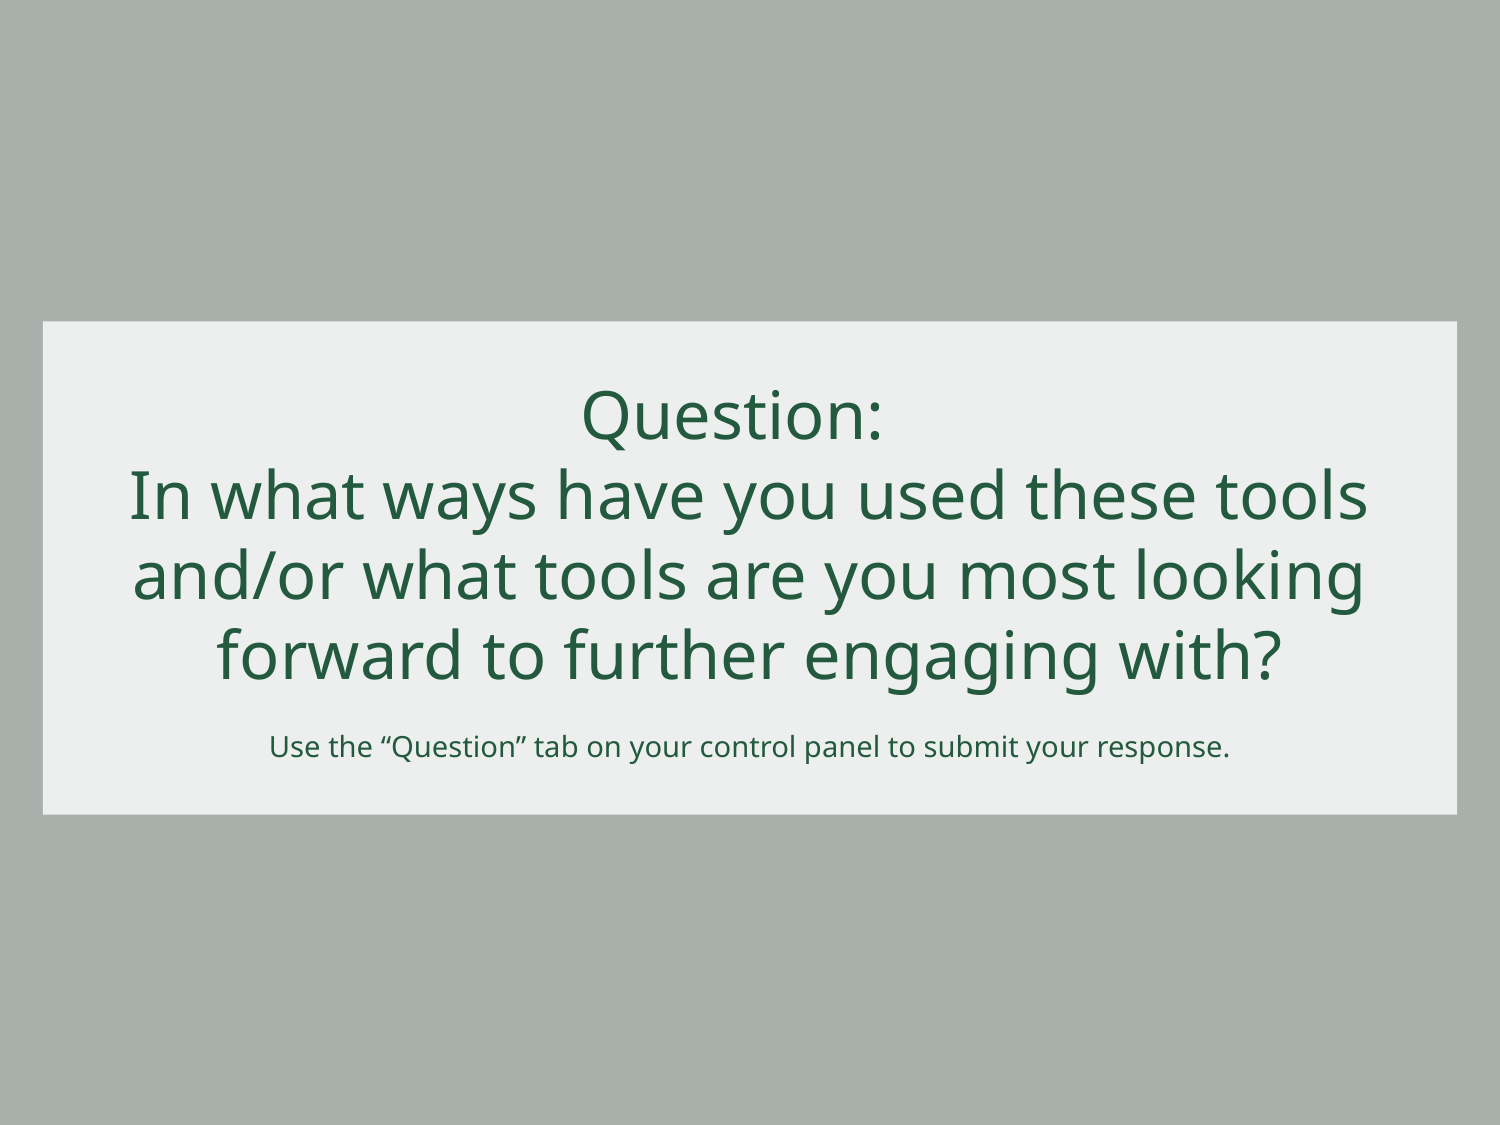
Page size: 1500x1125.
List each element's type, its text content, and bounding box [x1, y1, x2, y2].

title Question: In what ways have you used these tools and/or what tools are you most looking forward to further engaging with? Use the “Question” tab on your control panel to submit your response. [42, 321, 1458, 815]
